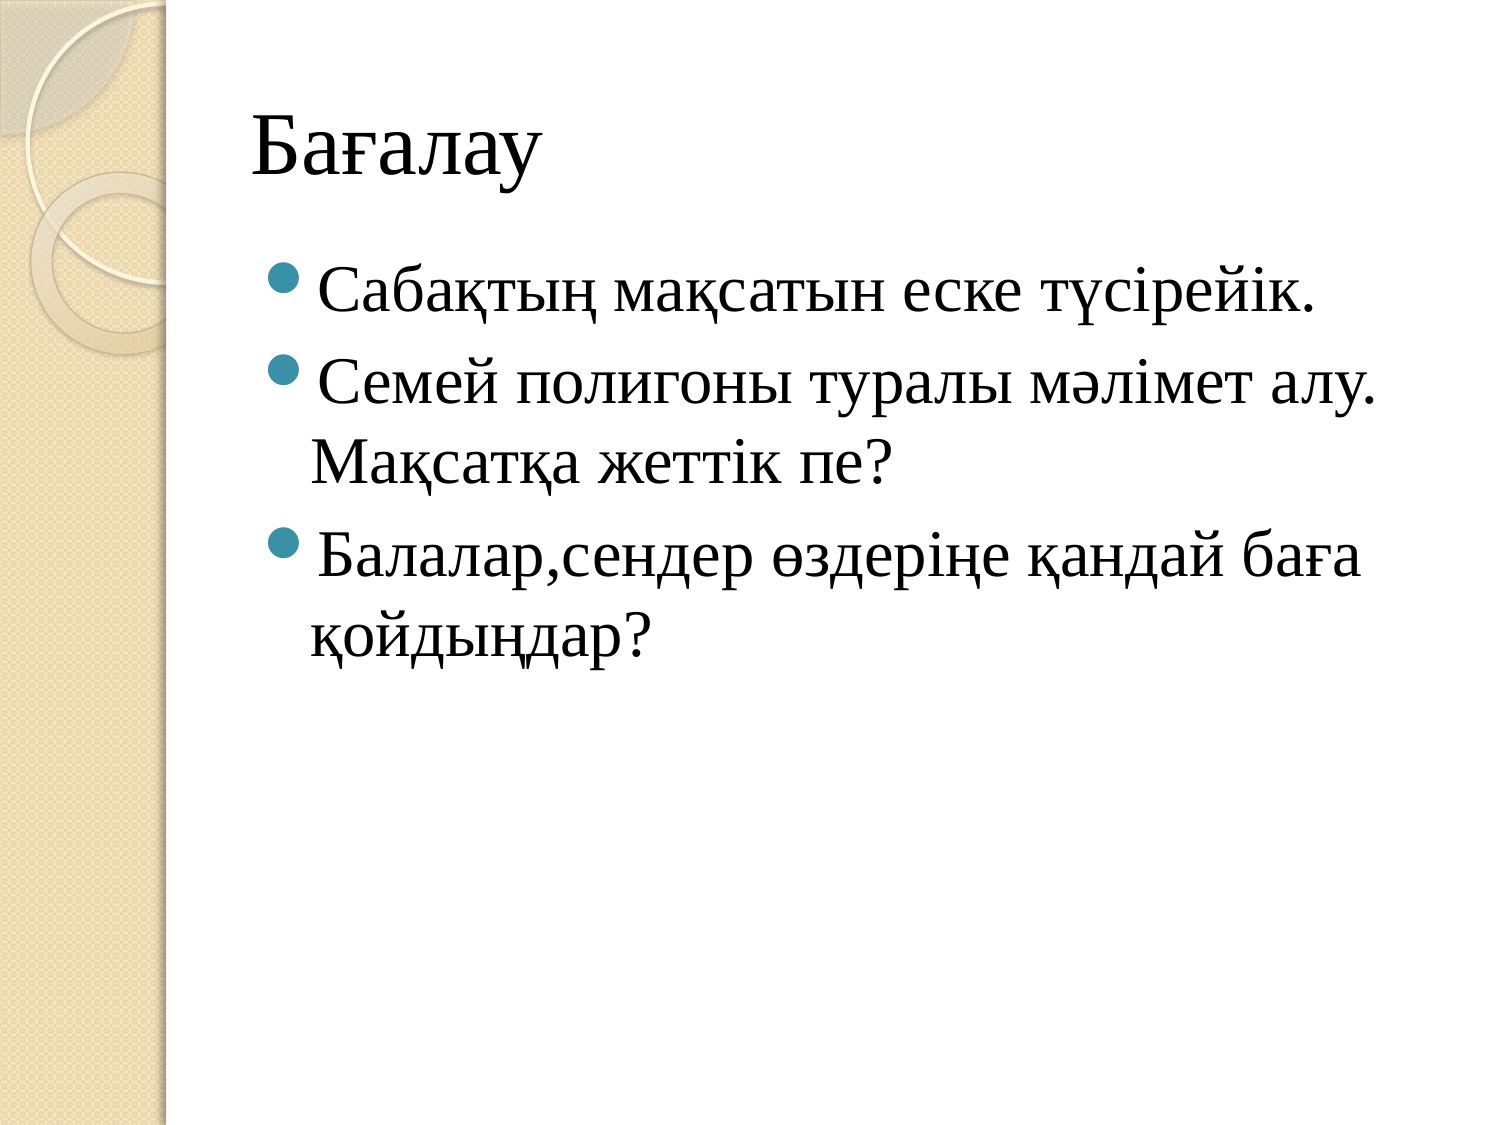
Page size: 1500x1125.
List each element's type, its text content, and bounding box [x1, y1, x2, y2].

list Сабақтың мақсатын еске түсірейік. Семей полигоны туралы мәлімет алу. Мақсатқа жеттік пе? Балалар,сендер өздеріңе қандай баға қойдыңдар? [235, 237, 1466, 1025]
title Бағалау [235, 45, 1466, 233]
